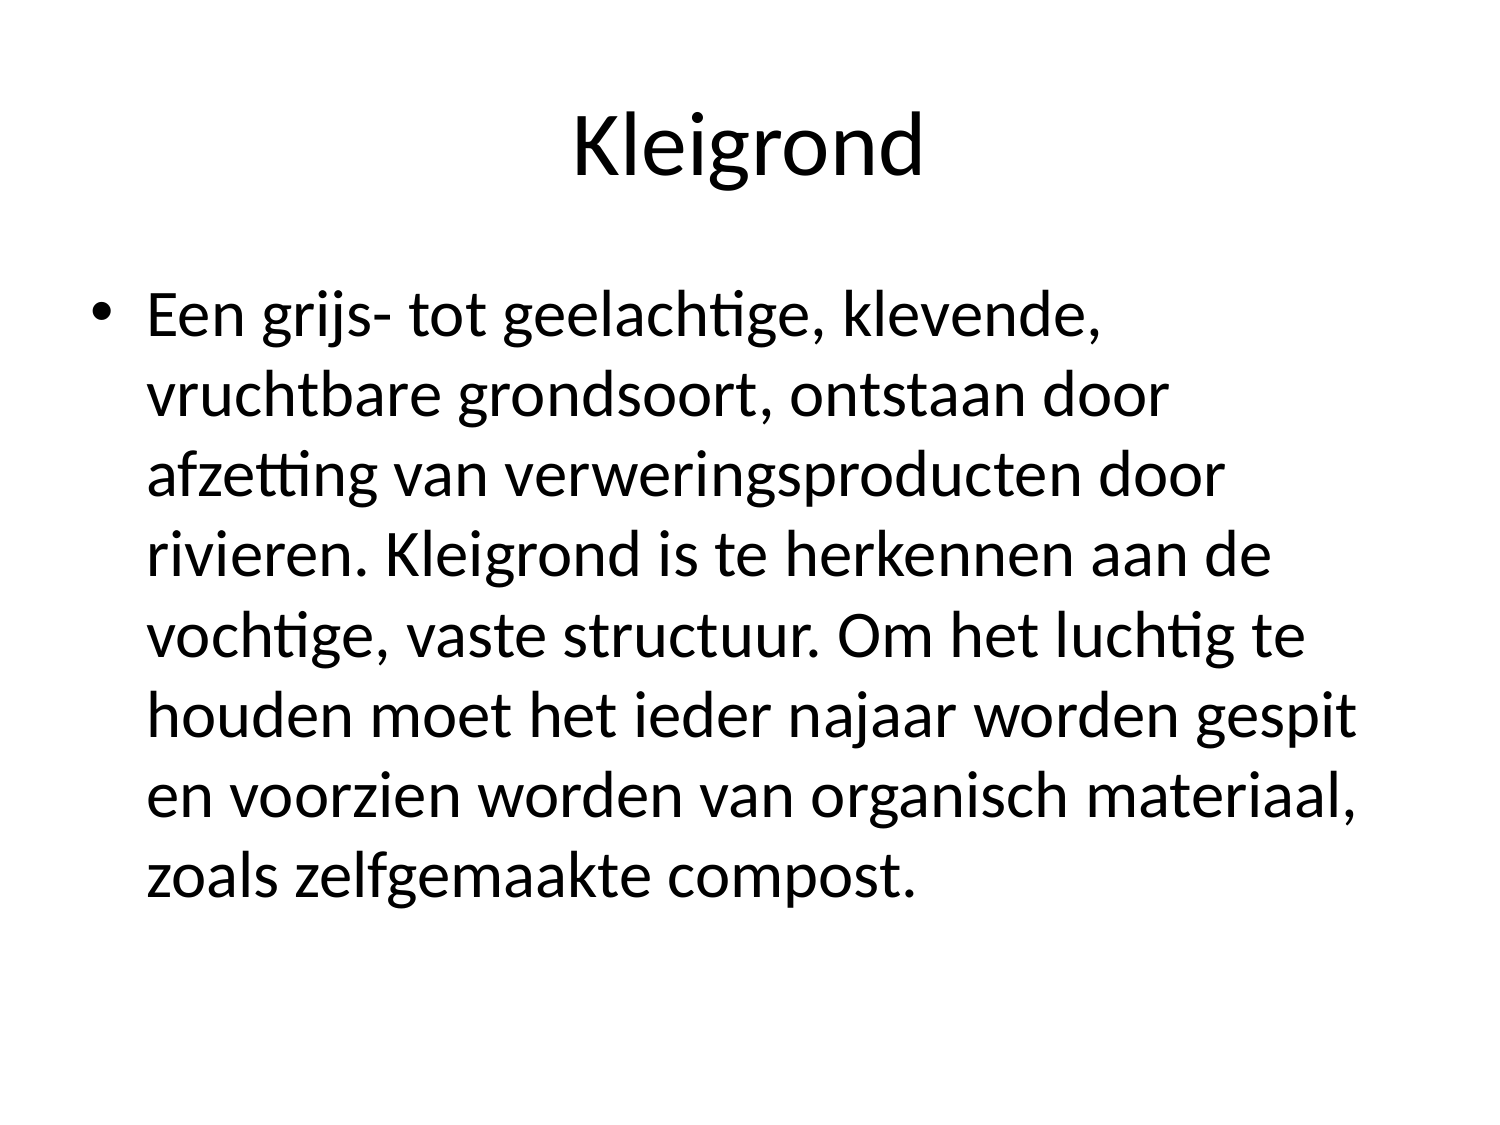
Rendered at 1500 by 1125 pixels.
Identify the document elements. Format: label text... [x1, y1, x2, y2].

list Een grijs- tot geelachtige, klevende, vruchtbare grondsoort, ontstaan door afzetting van verweringsproducten door rivieren. Kleigrond is te herkennen aan de vochtige, vaste structuur. Om het luchtig te houden moet het ieder najaar worden gespit en voorzien worden van organisch materiaal, zoals zelfgemaakte compost. [75, 262, 1425, 1005]
title Kleigrond [75, 45, 1425, 233]
